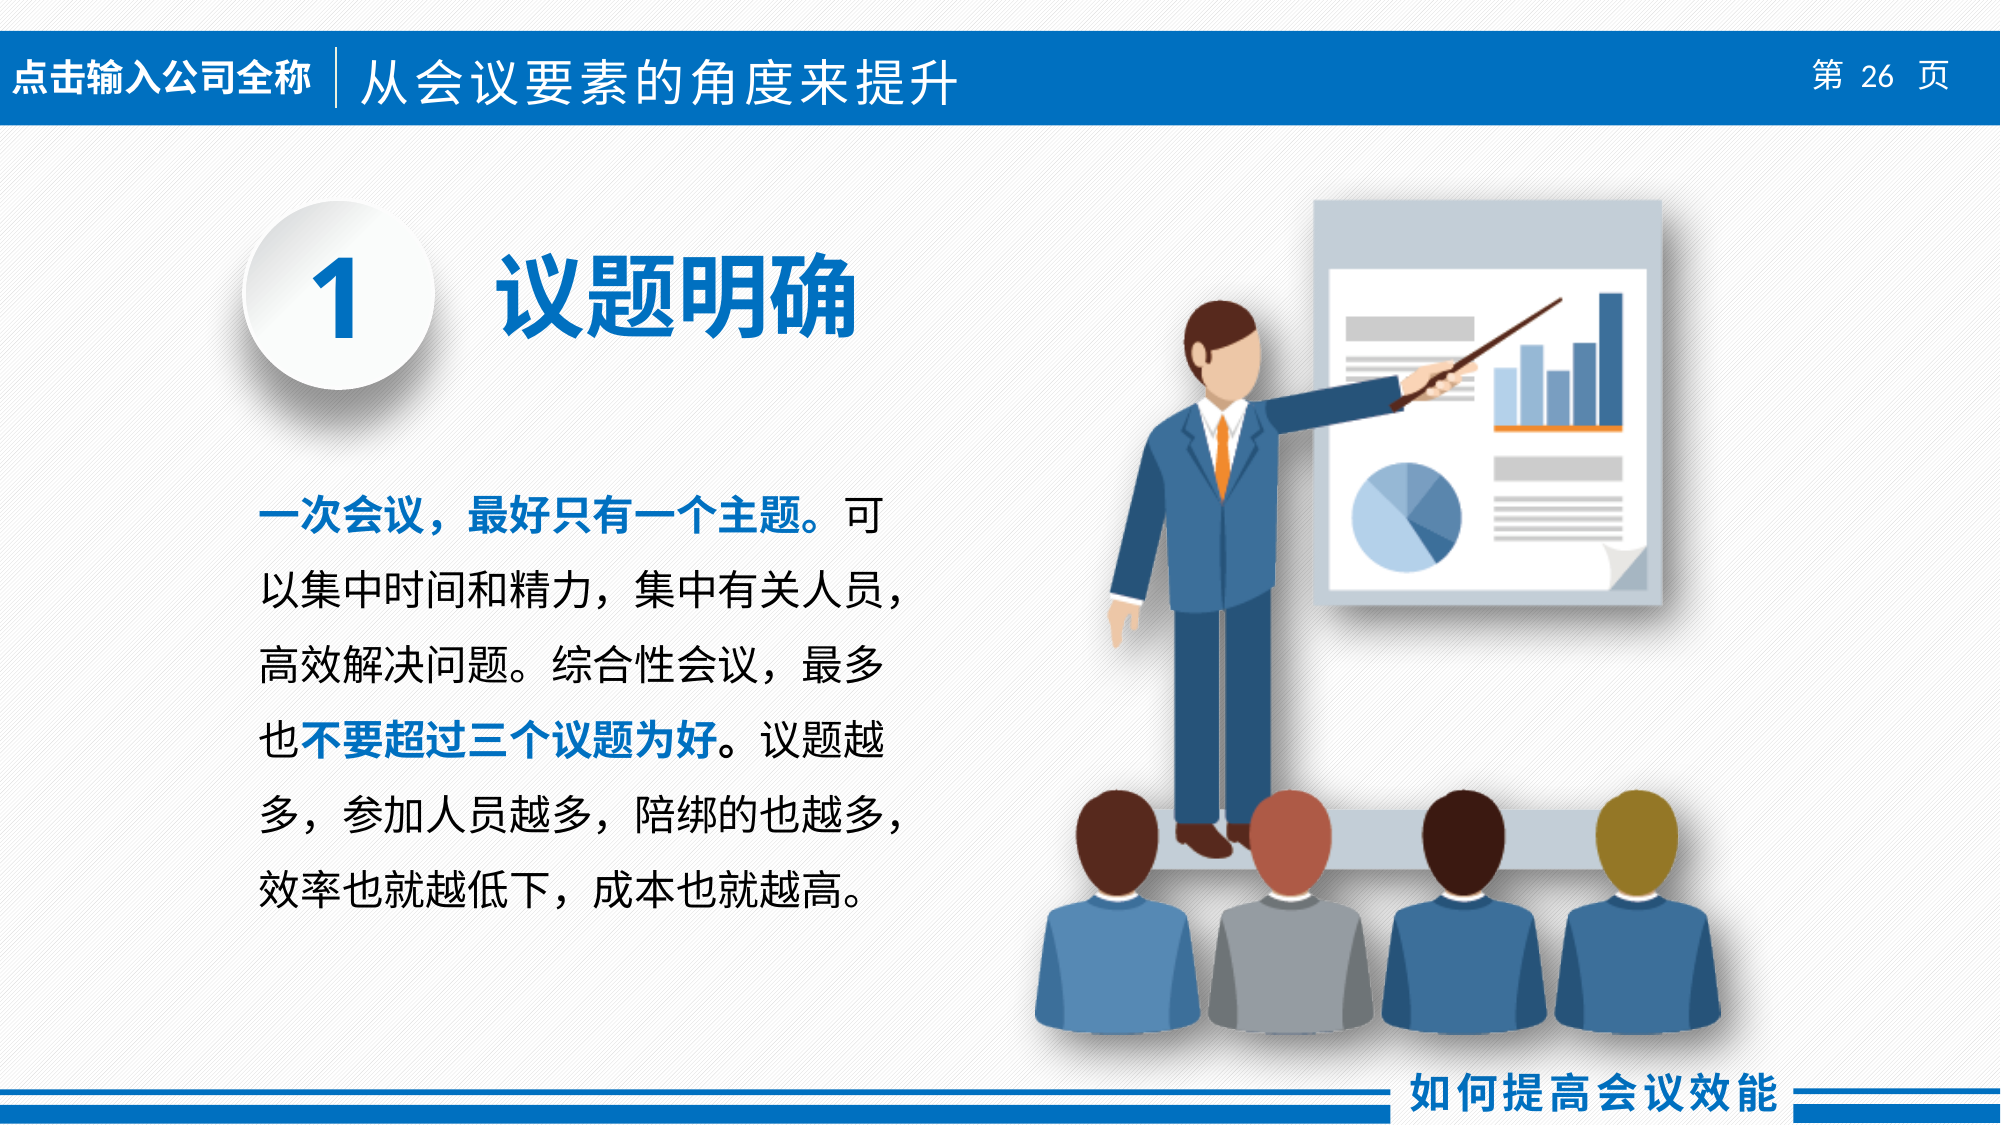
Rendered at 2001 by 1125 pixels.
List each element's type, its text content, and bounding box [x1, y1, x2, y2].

text_box 1 [241, 196, 436, 391]
picture [1035, 199, 1721, 1035]
text_box 一次会议，最好只有一个主题。可以集中时间和精力，集中有关人员，高效解决问题。综合性会议，最多也不要超过三个议题为好。议题越多，参加人员越多，陪绑的也越多，效率也就越低下，成本也就越高。 [244, 456, 918, 921]
text_box 议题明确 [470, 231, 861, 356]
